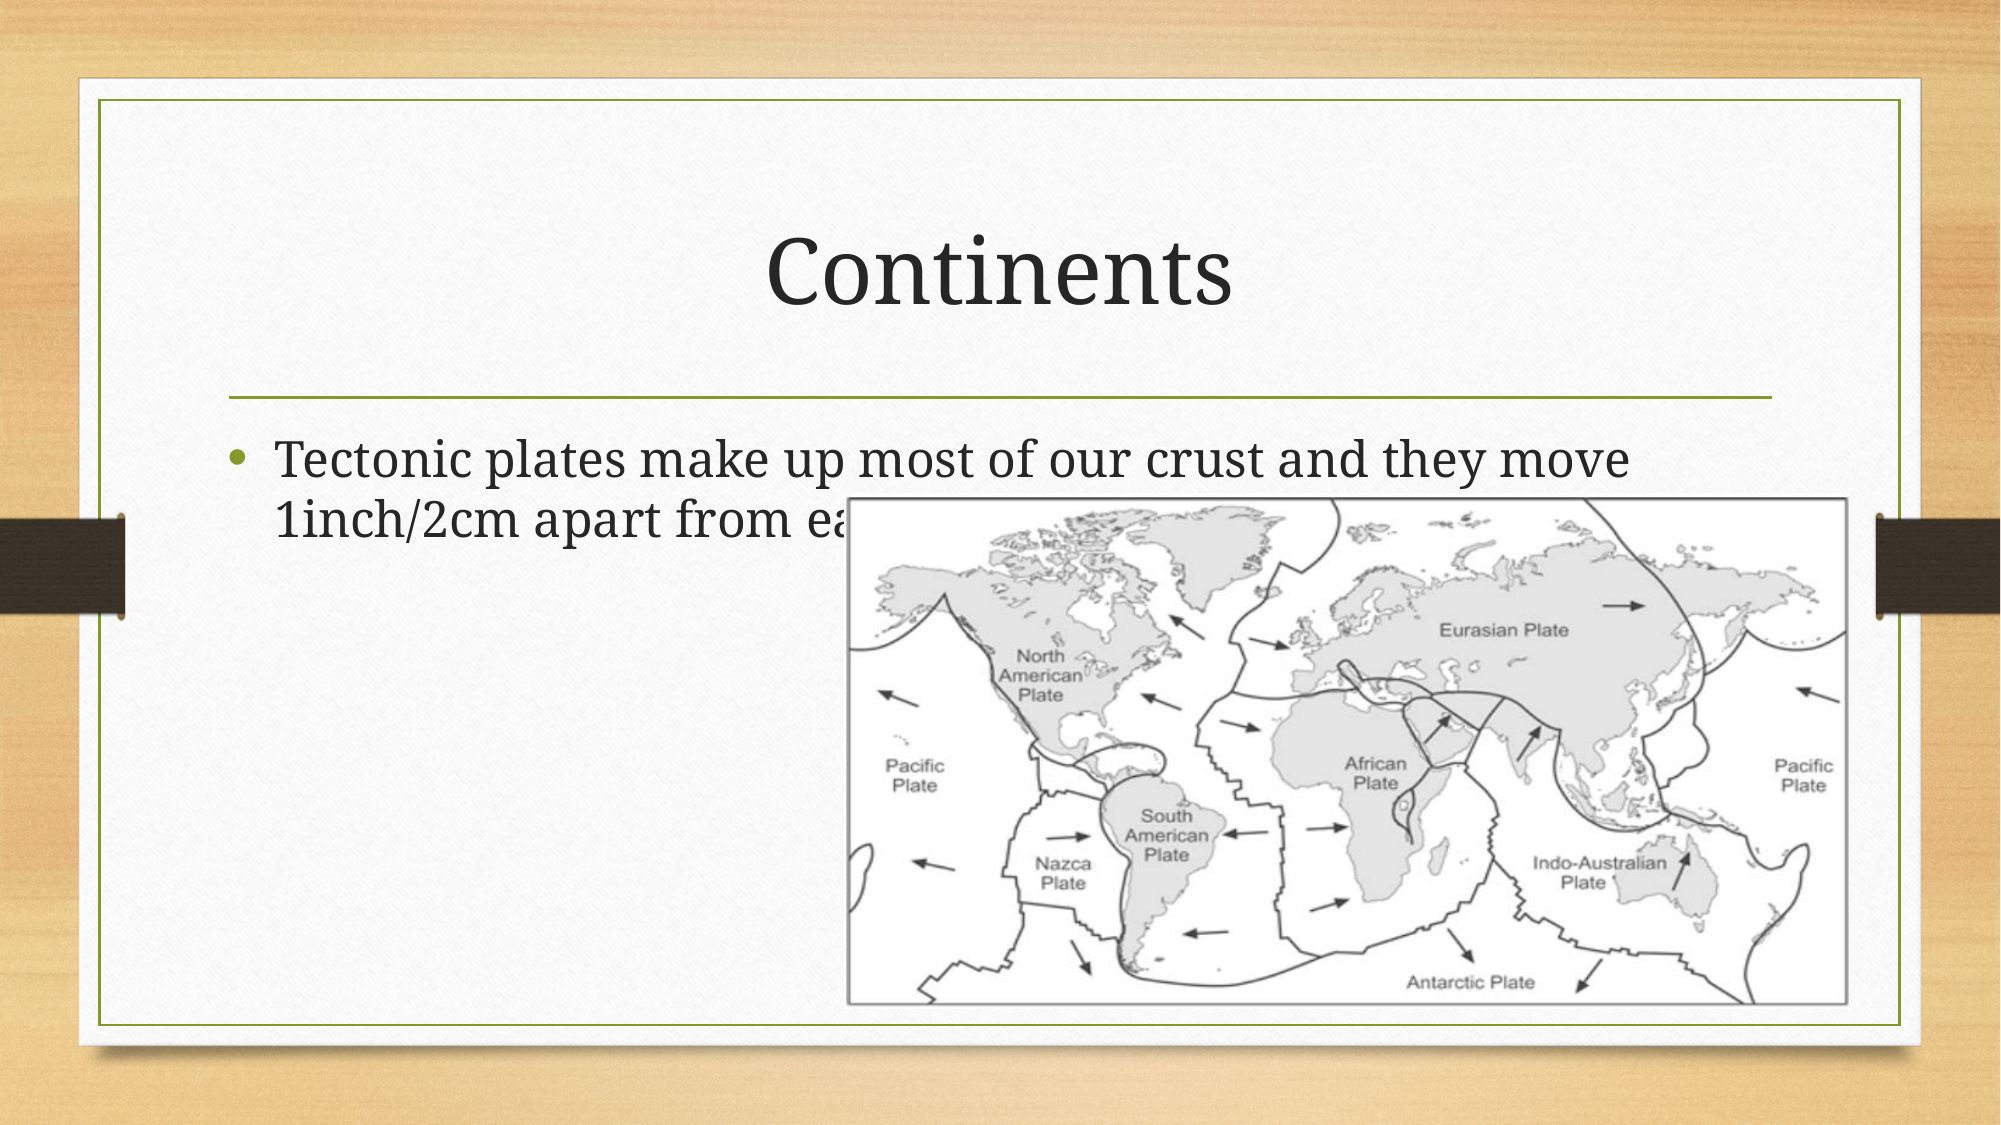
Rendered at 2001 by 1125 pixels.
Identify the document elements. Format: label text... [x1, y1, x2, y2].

picture [0, 0, 2001, 1125]
title Continents [212, 161, 1788, 375]
list Tectonic plates make up most of our crust and they move 1inch/2cm apart from each other every year. [212, 419, 1788, 964]
